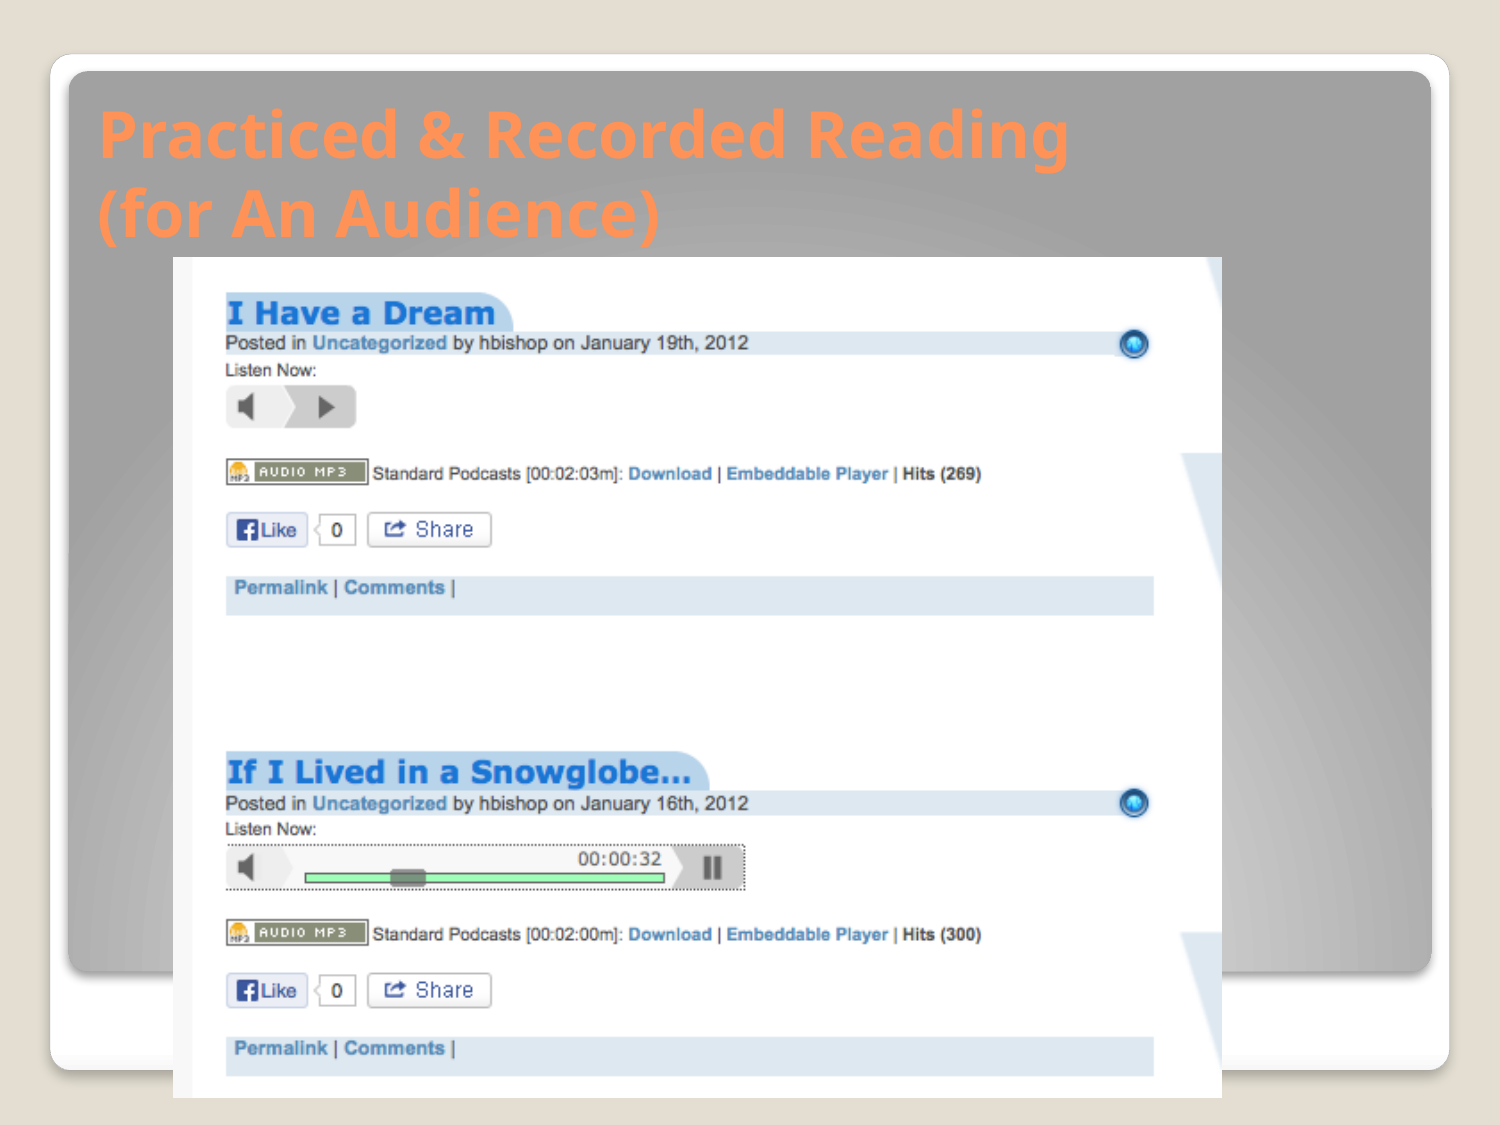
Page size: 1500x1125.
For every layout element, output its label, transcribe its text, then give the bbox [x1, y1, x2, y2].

title Practiced & Recorded Reading (for An Audience) [82, 84, 1425, 258]
picture [172, 257, 1223, 1098]
